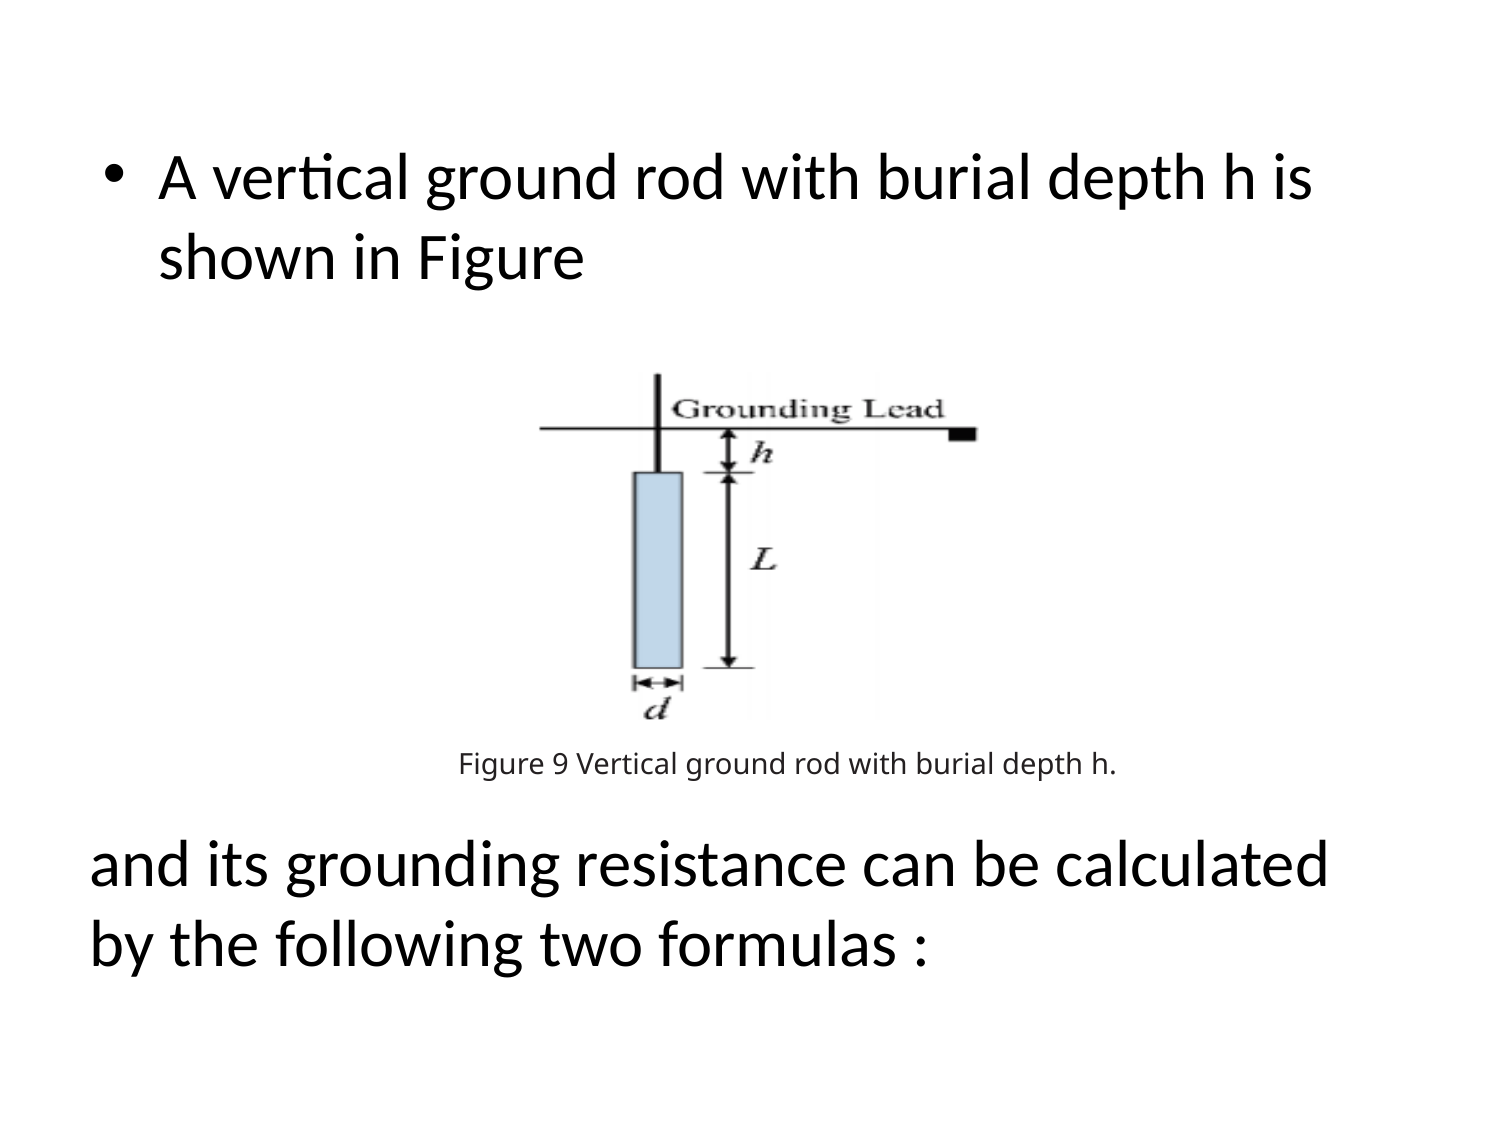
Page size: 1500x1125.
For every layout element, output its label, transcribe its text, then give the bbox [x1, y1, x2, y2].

text_box Figure 9 Vertical ground rod with burial depth h. [442, 738, 1132, 788]
list A vertical ground rod with burial depth h is shown in Figure [87, 125, 1438, 868]
picture [362, 362, 1151, 730]
text_box and its grounding resistance can be calculated by the following two formulas : [74, 812, 1363, 988]
